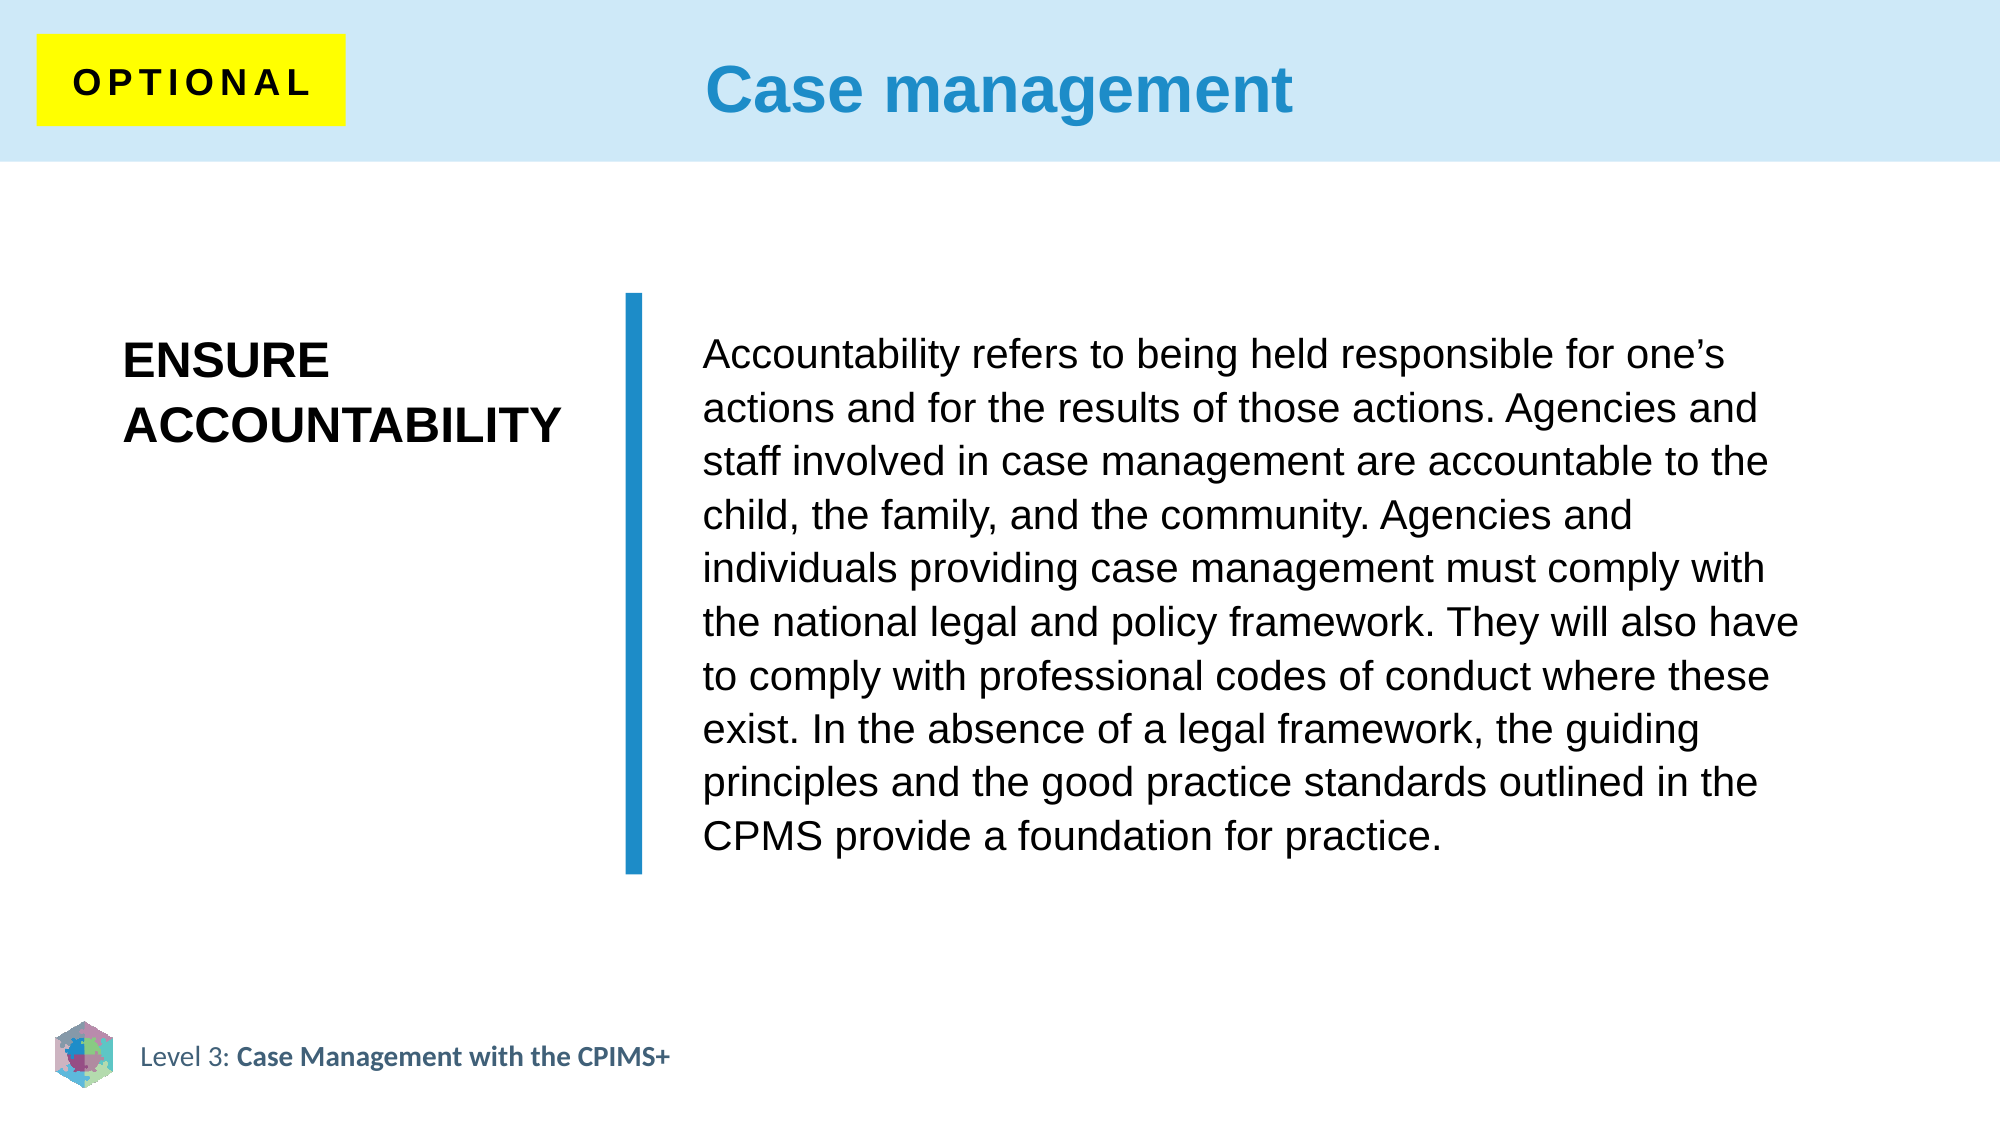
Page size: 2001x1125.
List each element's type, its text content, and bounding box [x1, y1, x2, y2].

text_box OPTIONAL [36, 33, 347, 127]
title Case management [137, 19, 1863, 163]
picture [55, 1021, 113, 1088]
text_box Accountability refers to being held responsible for one’s actions and for the results of those actions. Agencies and staff involved in case management are accountable to the child, the family, and the community. Agencies and individuals providing case management must comply with the national legal and policy framework. They will also have to comply with professional codes of conduct where these exist. In the absence of a legal framework, the guiding principles and the good practice standards outlined in the CPMS provide a foundation for practice. [687, 316, 1835, 867]
text_box [625, 292, 643, 875]
text_box ENSURE ACCOUNTABILITY [107, 316, 580, 460]
